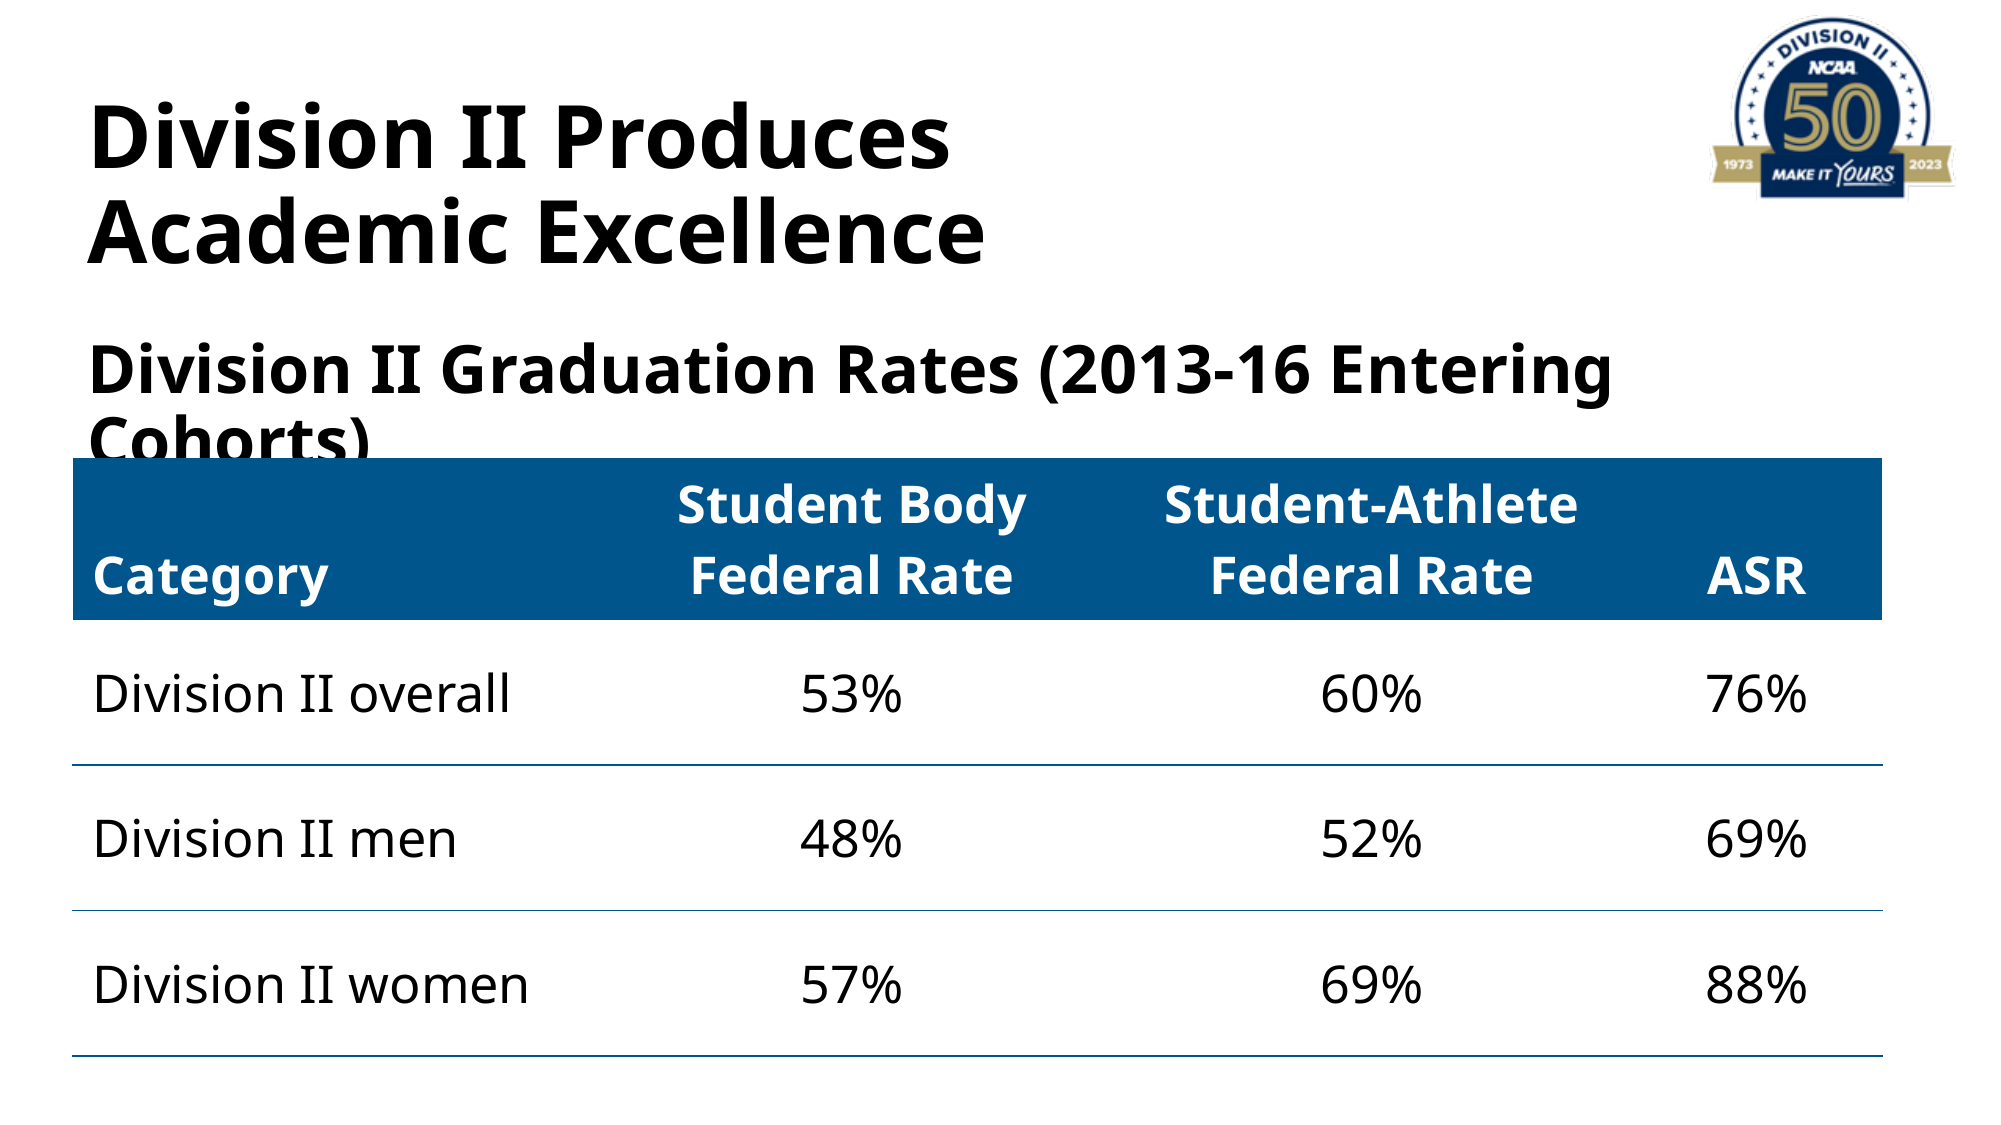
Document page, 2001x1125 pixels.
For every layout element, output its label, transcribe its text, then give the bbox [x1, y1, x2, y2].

table_cell 52% [1113, 766, 1631, 910]
table_cell 48% [593, 766, 1111, 910]
table_header Category [73, 458, 592, 620]
table_cell 88% [1633, 911, 1881, 1055]
table_cell Division II women [73, 911, 591, 1055]
table_cell Division II overall [73, 620, 591, 764]
table_cell 53% [593, 620, 1111, 764]
table_cell 60% [1113, 620, 1631, 764]
table_cell 69% [1113, 911, 1631, 1055]
table_cell 69% [1633, 766, 1881, 910]
table_header ASR [1632, 458, 1882, 620]
picture [1708, 14, 1957, 202]
list Division II Produces Academic Excellence [73, 85, 1091, 206]
table_cell Division II men [73, 766, 591, 910]
table_cell 76% [1633, 620, 1881, 764]
table_header Student Body Federal Rate [592, 458, 1112, 620]
table_cell 57% [593, 911, 1111, 1055]
table_header Student-Athlete Federal Rate [1112, 458, 1632, 620]
list Division II Graduation Rates (2013-16 Entering Cohorts) [72, 328, 1913, 406]
